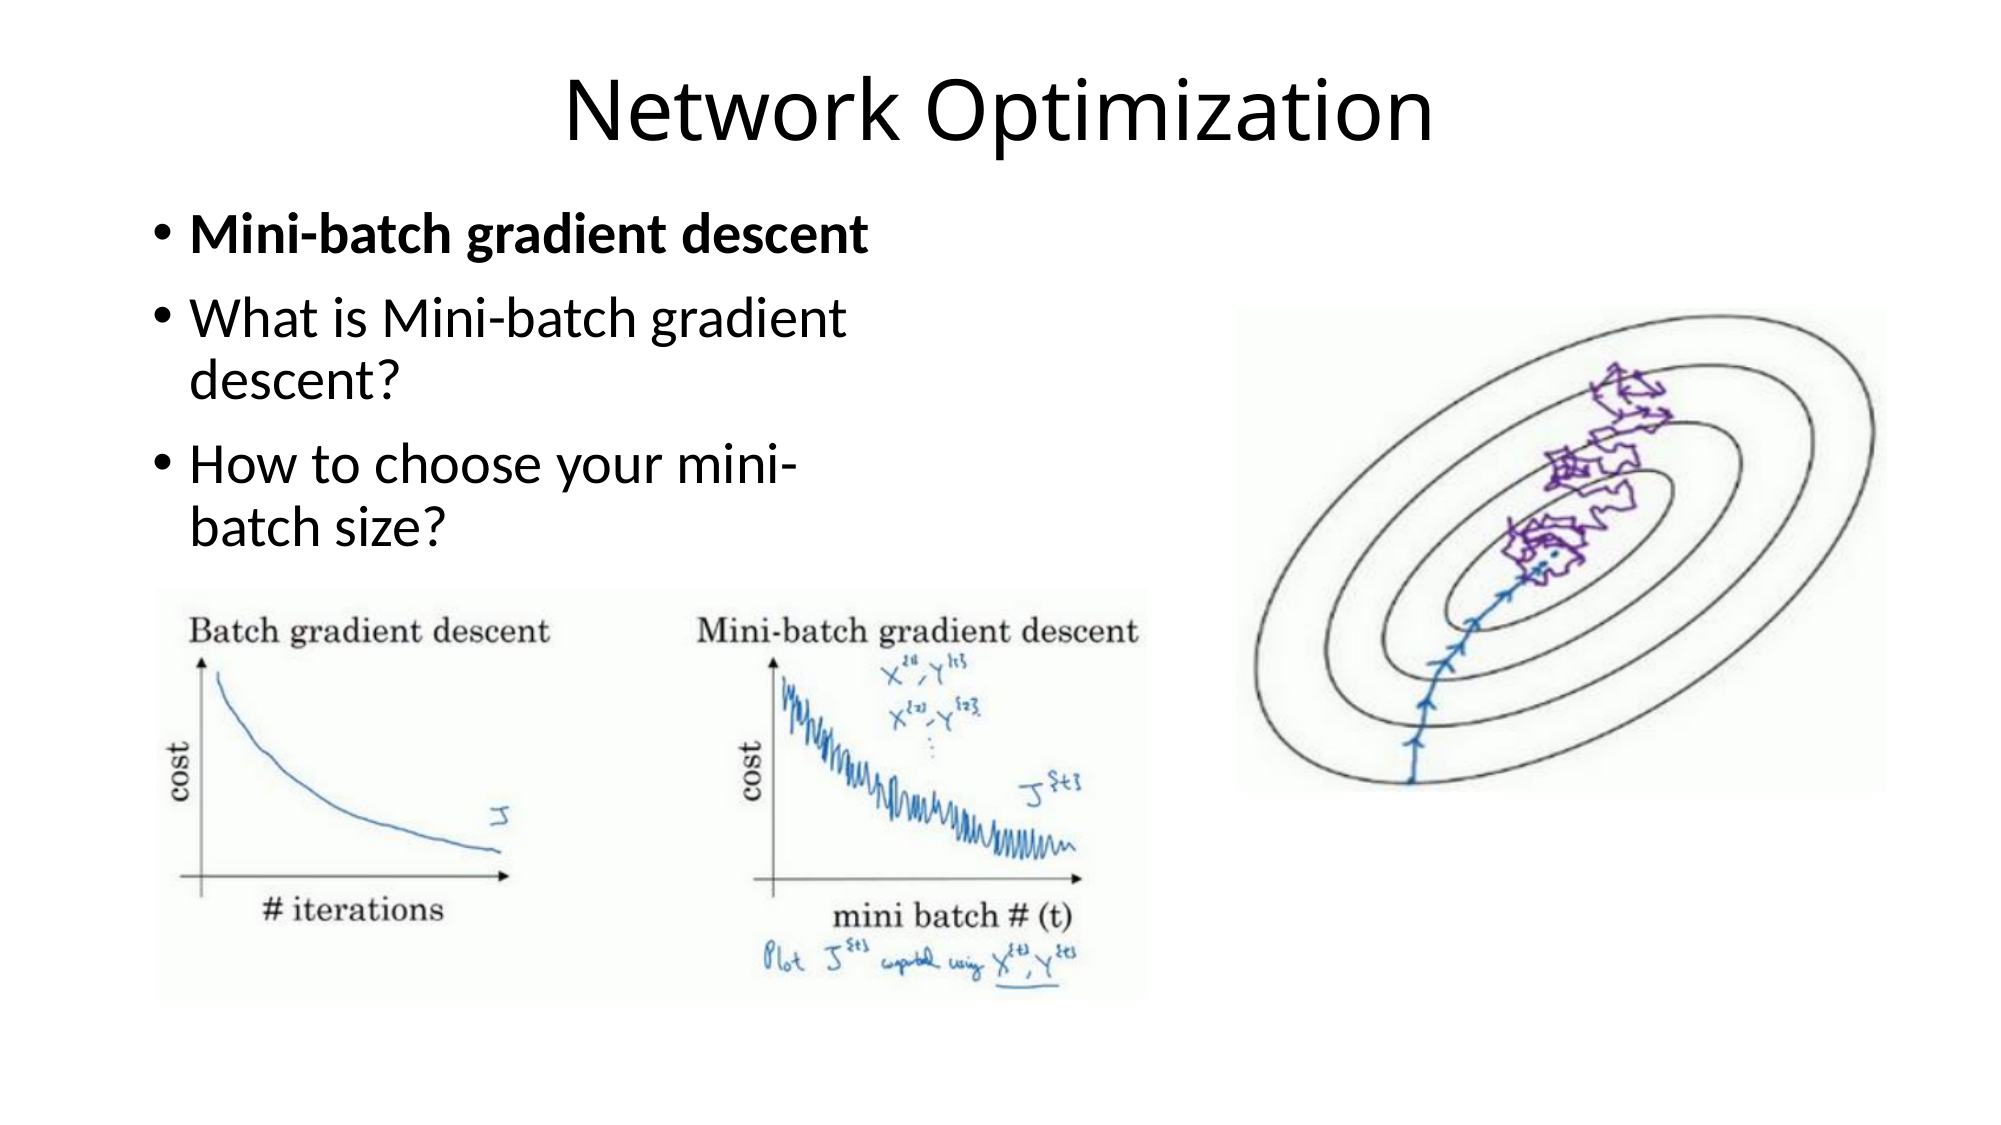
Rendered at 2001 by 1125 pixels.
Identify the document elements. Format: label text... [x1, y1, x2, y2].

picture [1236, 308, 1887, 797]
list Mini-batch gradient descent What is Mini-batch gradient descent? How to choose your mini-batch size? [137, 195, 898, 1014]
picture [152, 588, 1150, 1004]
title Network Optimization [137, 59, 1863, 167]
